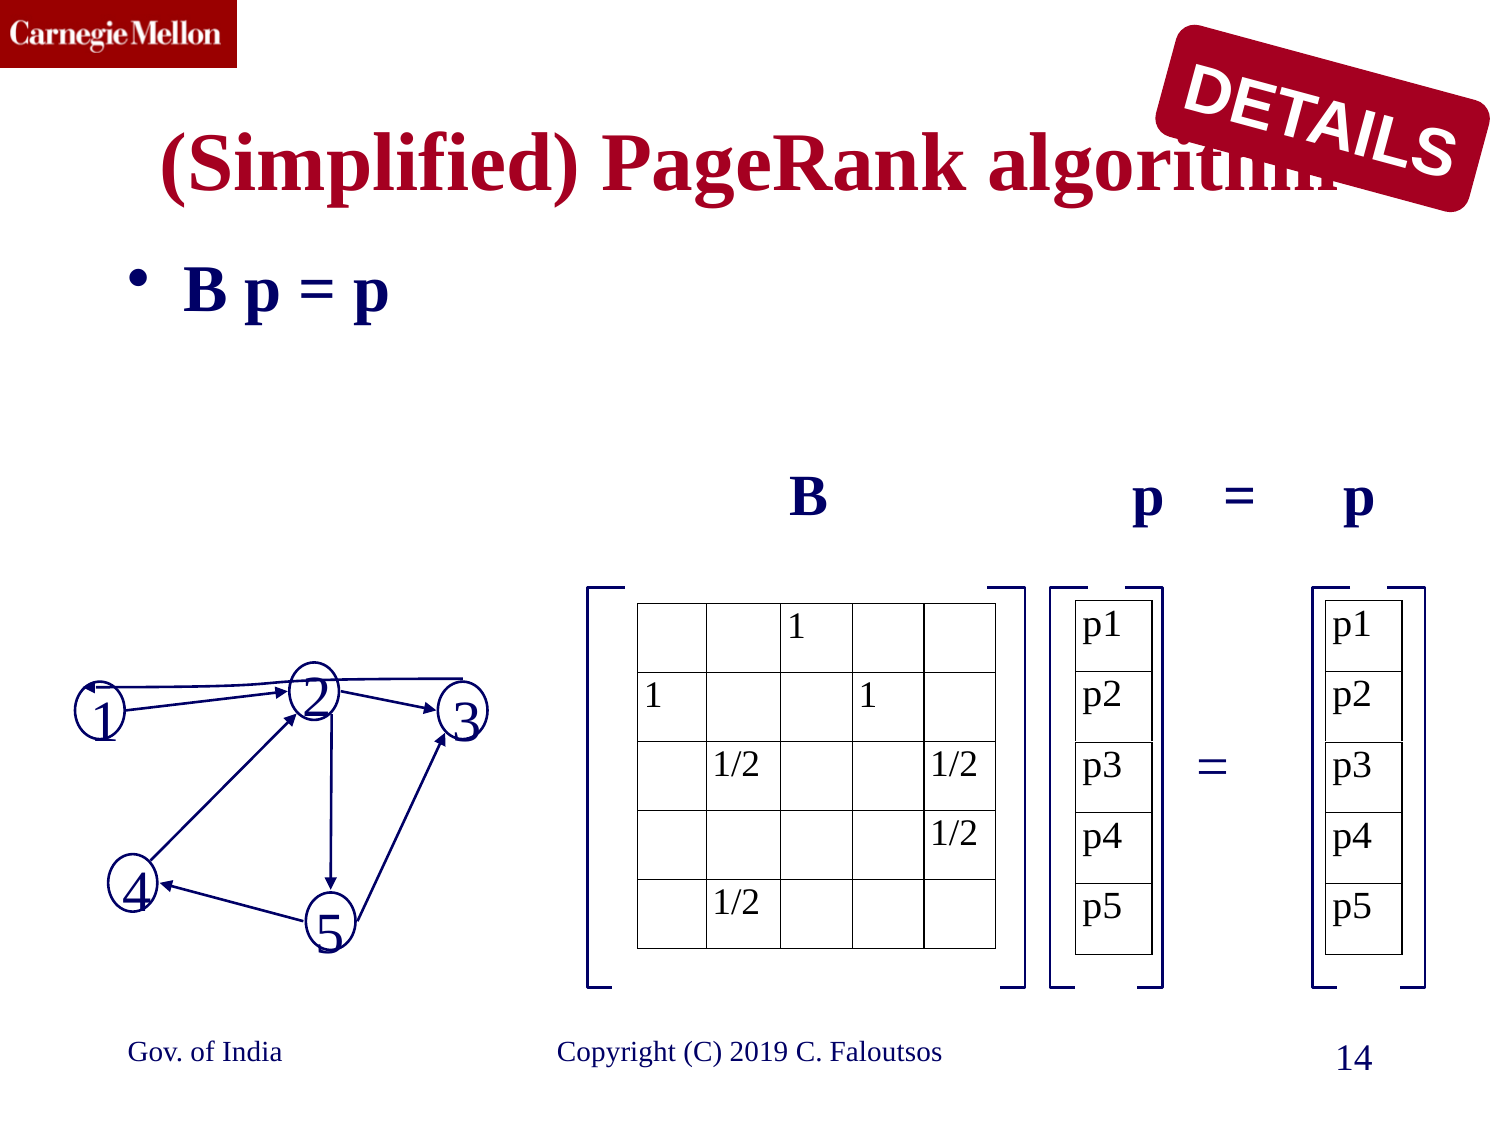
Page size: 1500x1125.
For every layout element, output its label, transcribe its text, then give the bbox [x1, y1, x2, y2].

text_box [1262, 587, 1426, 988]
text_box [1049, 980, 1163, 988]
text_box [587, 587, 625, 601]
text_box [1012, 599, 1160, 976]
text_box B p = p [774, 450, 1392, 535]
slide_number Gov. of India [112, 1024, 426, 1101]
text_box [74, 649, 498, 973]
picture [0, 0, 237, 68]
list B p = p [112, 237, 1388, 1001]
text_box [987, 587, 1025, 601]
title (Simplified) PageRank algorithm [112, 99, 1388, 213]
text_box = [1180, 720, 1244, 805]
text_box DETAILS [1155, 24, 1490, 213]
slide_number 14 [1074, 1024, 1388, 1101]
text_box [1049, 587, 1163, 602]
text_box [578, 602, 1038, 1004]
footer Copyright (C) 2019 C. Faloutsos [512, 1024, 988, 1101]
